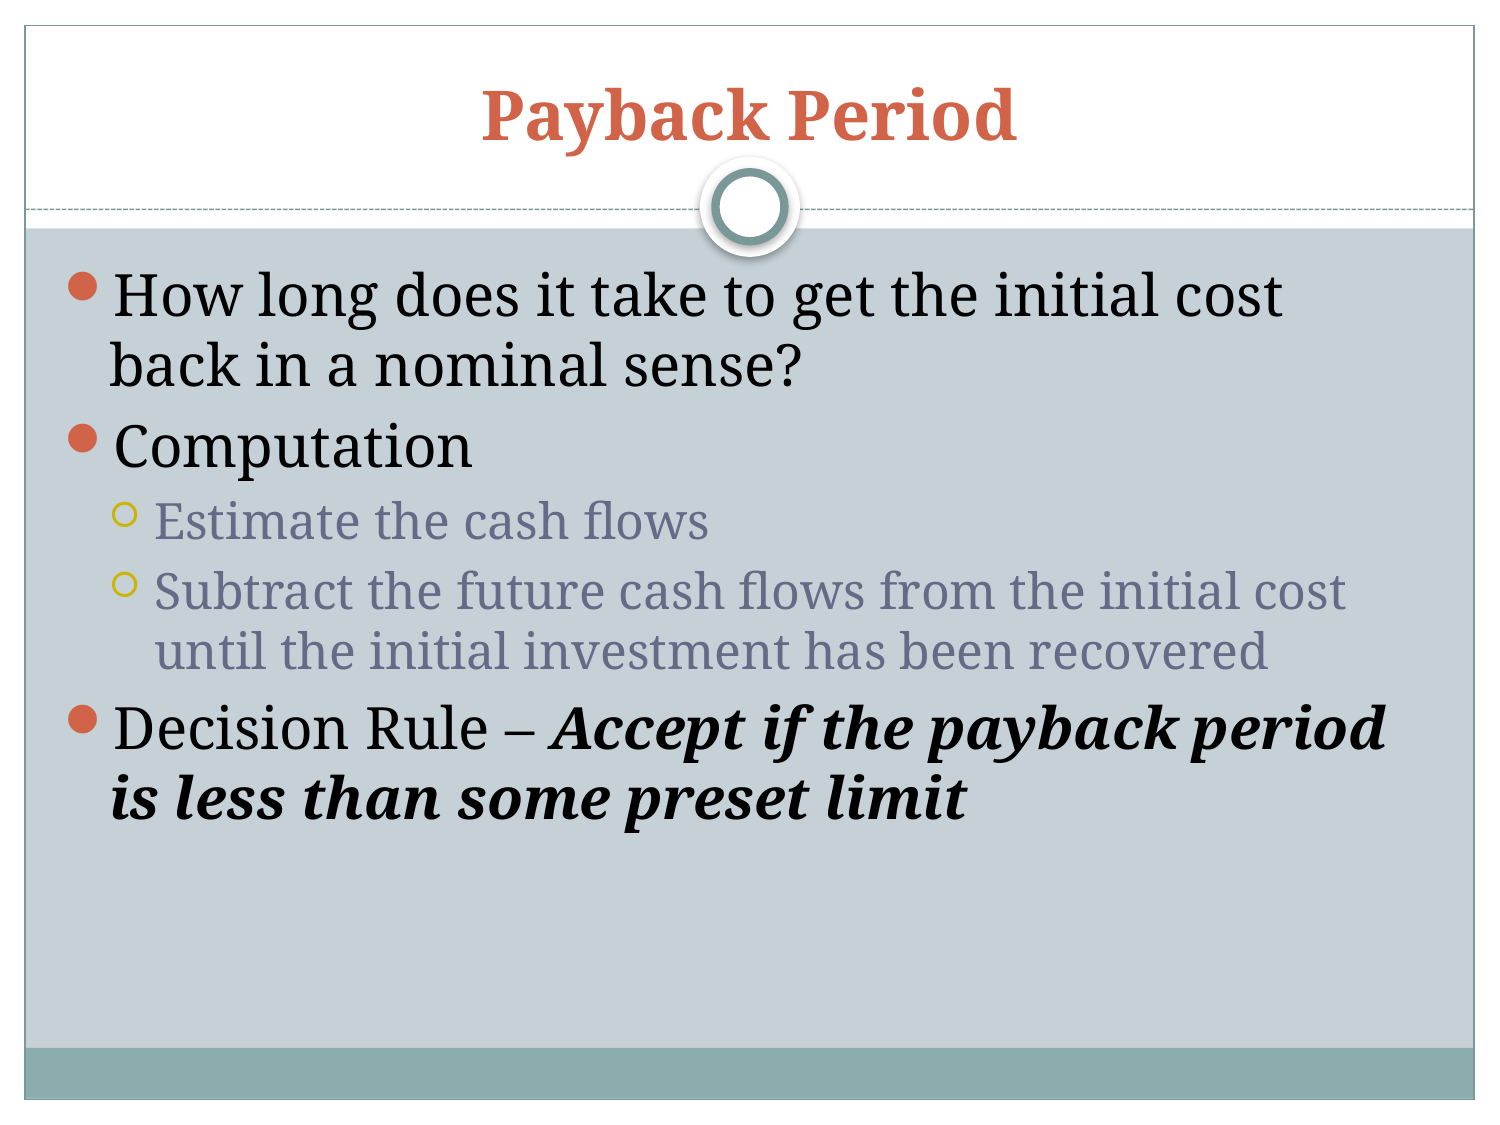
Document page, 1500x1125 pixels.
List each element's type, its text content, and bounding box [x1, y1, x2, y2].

list How long does it take to get the initial cost back in a nominal sense? Computation Estimate the cash flows Subtract the future cash flows from the initial cost until the initial investment has been recovered Decision Rule – Accept if the payback period is less than some preset limit [49, 250, 1445, 1001]
title Payback Period [49, 37, 1450, 162]
